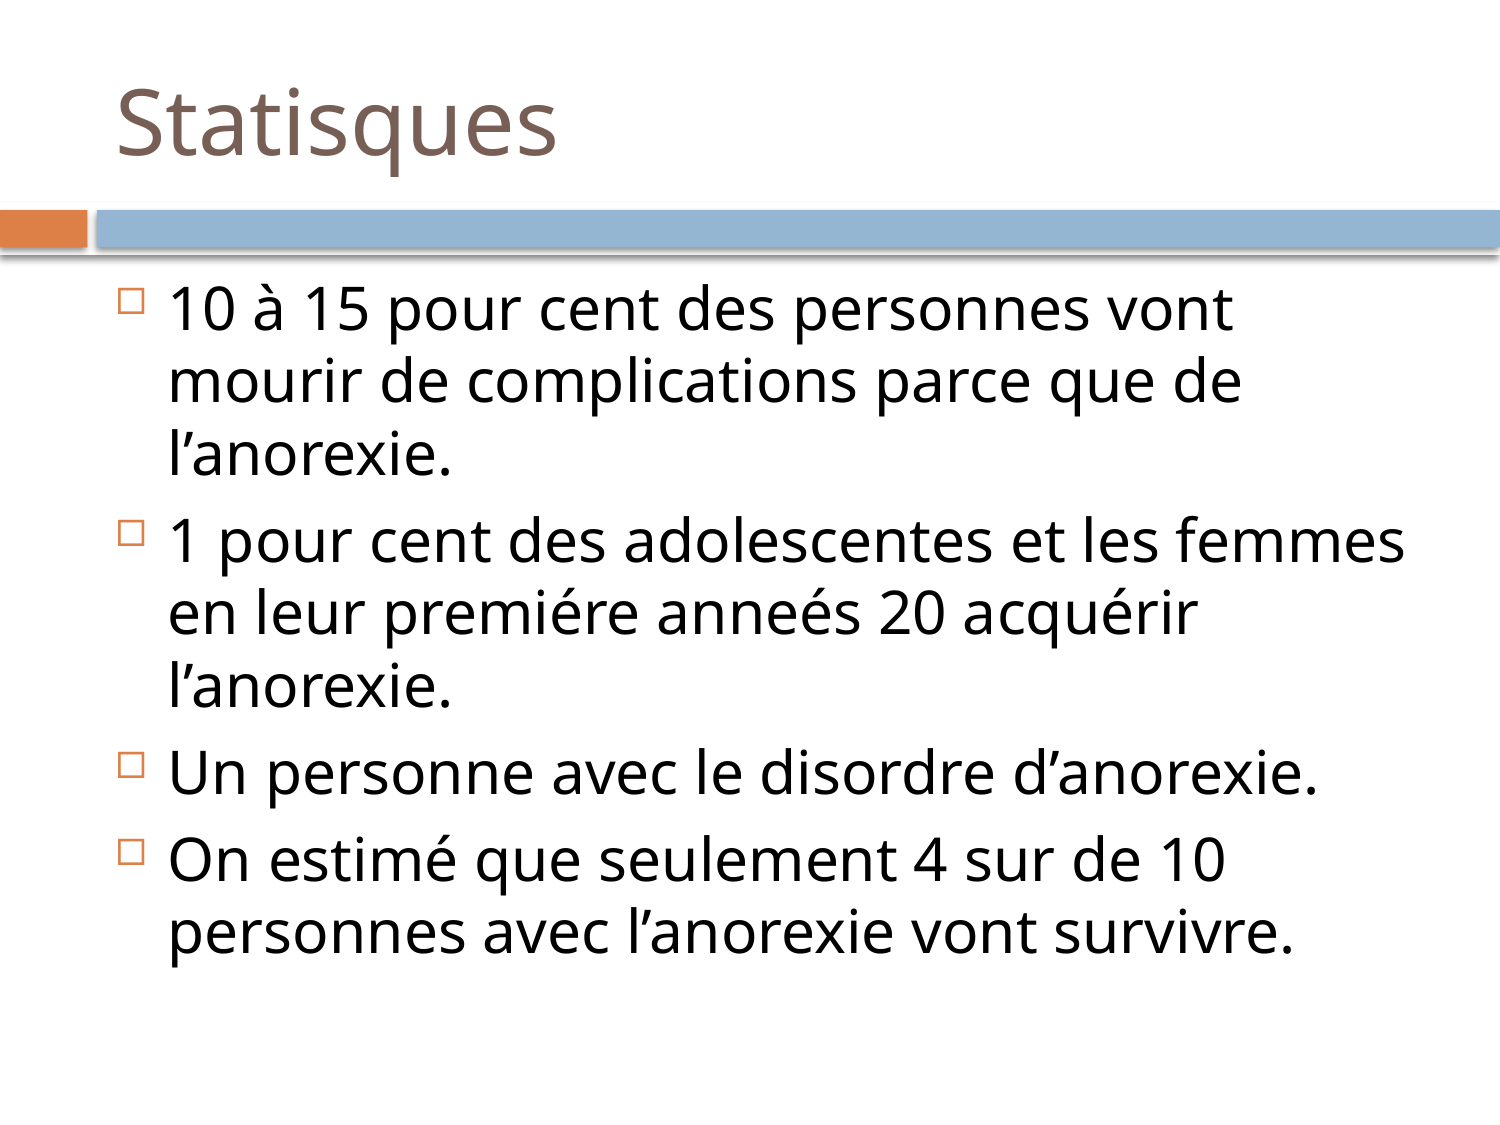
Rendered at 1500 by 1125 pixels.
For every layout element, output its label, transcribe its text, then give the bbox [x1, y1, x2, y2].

list 10 à 15 pour cent des personnes vont mourir de complications parce que de l’anorexie. 1 pour cent des adolescentes et les femmes en leur premiére anneés 20 acquérir l’anorexie. Un personne avec le disordre d’anorexie. On estimé que seulement 4 sur de 10 personnes avec l’anorexie vont survivre. [100, 262, 1438, 1000]
title Statisques [100, 37, 1438, 200]
